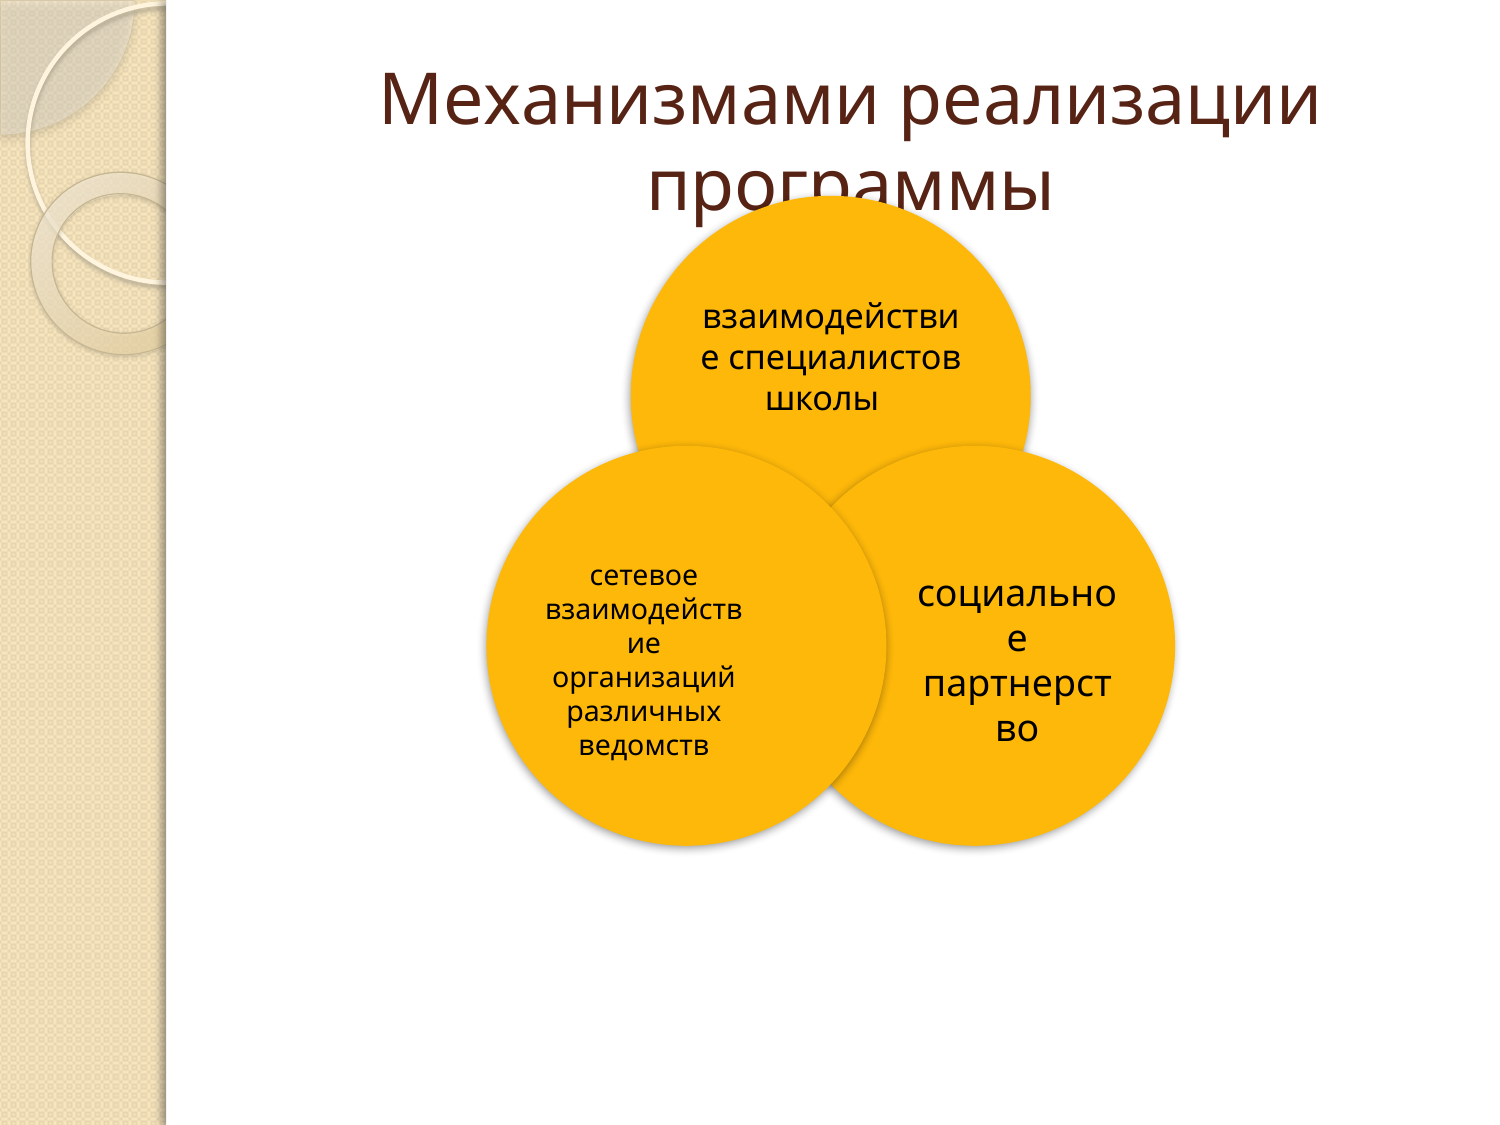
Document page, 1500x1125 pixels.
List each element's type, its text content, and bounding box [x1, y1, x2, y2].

title Механизмами реализации программы [235, 45, 1466, 233]
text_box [249, 228, 1412, 897]
